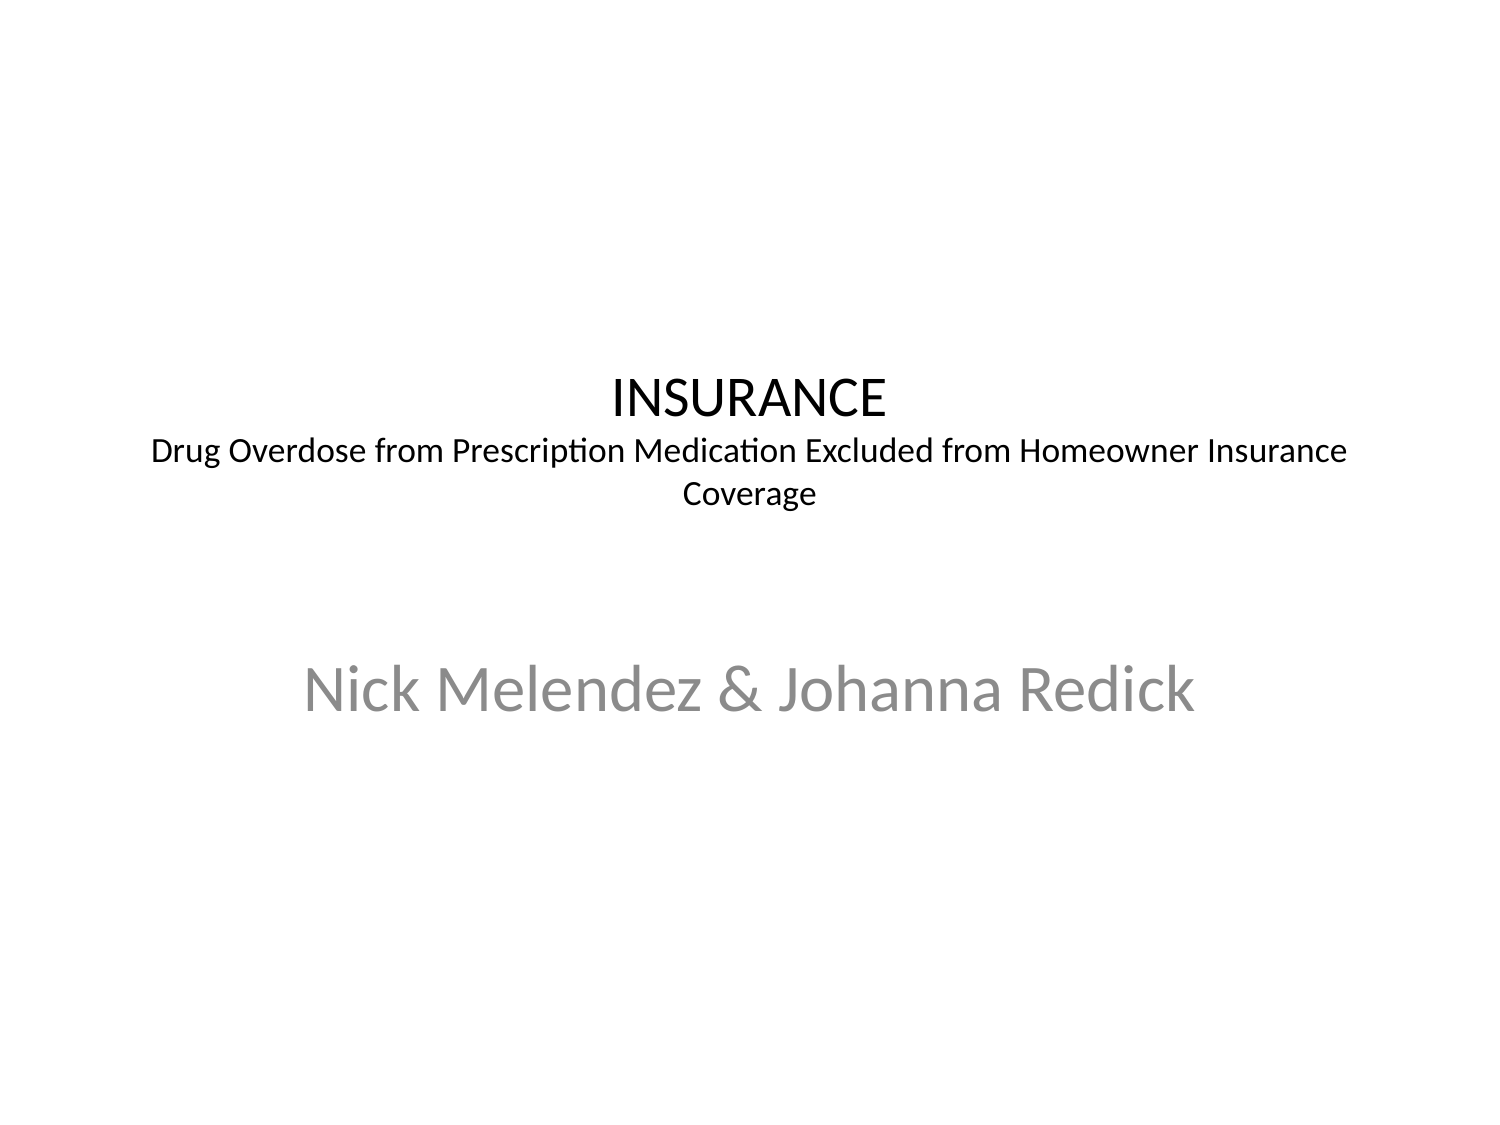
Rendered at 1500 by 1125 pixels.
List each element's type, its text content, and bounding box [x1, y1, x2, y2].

subtitle Nick Melendez & Johanna Redick [225, 637, 1275, 925]
title INSURANCE Drug Overdose from Prescription Medication Excluded from Homeowner Insurance Coverage [112, 349, 1388, 591]
